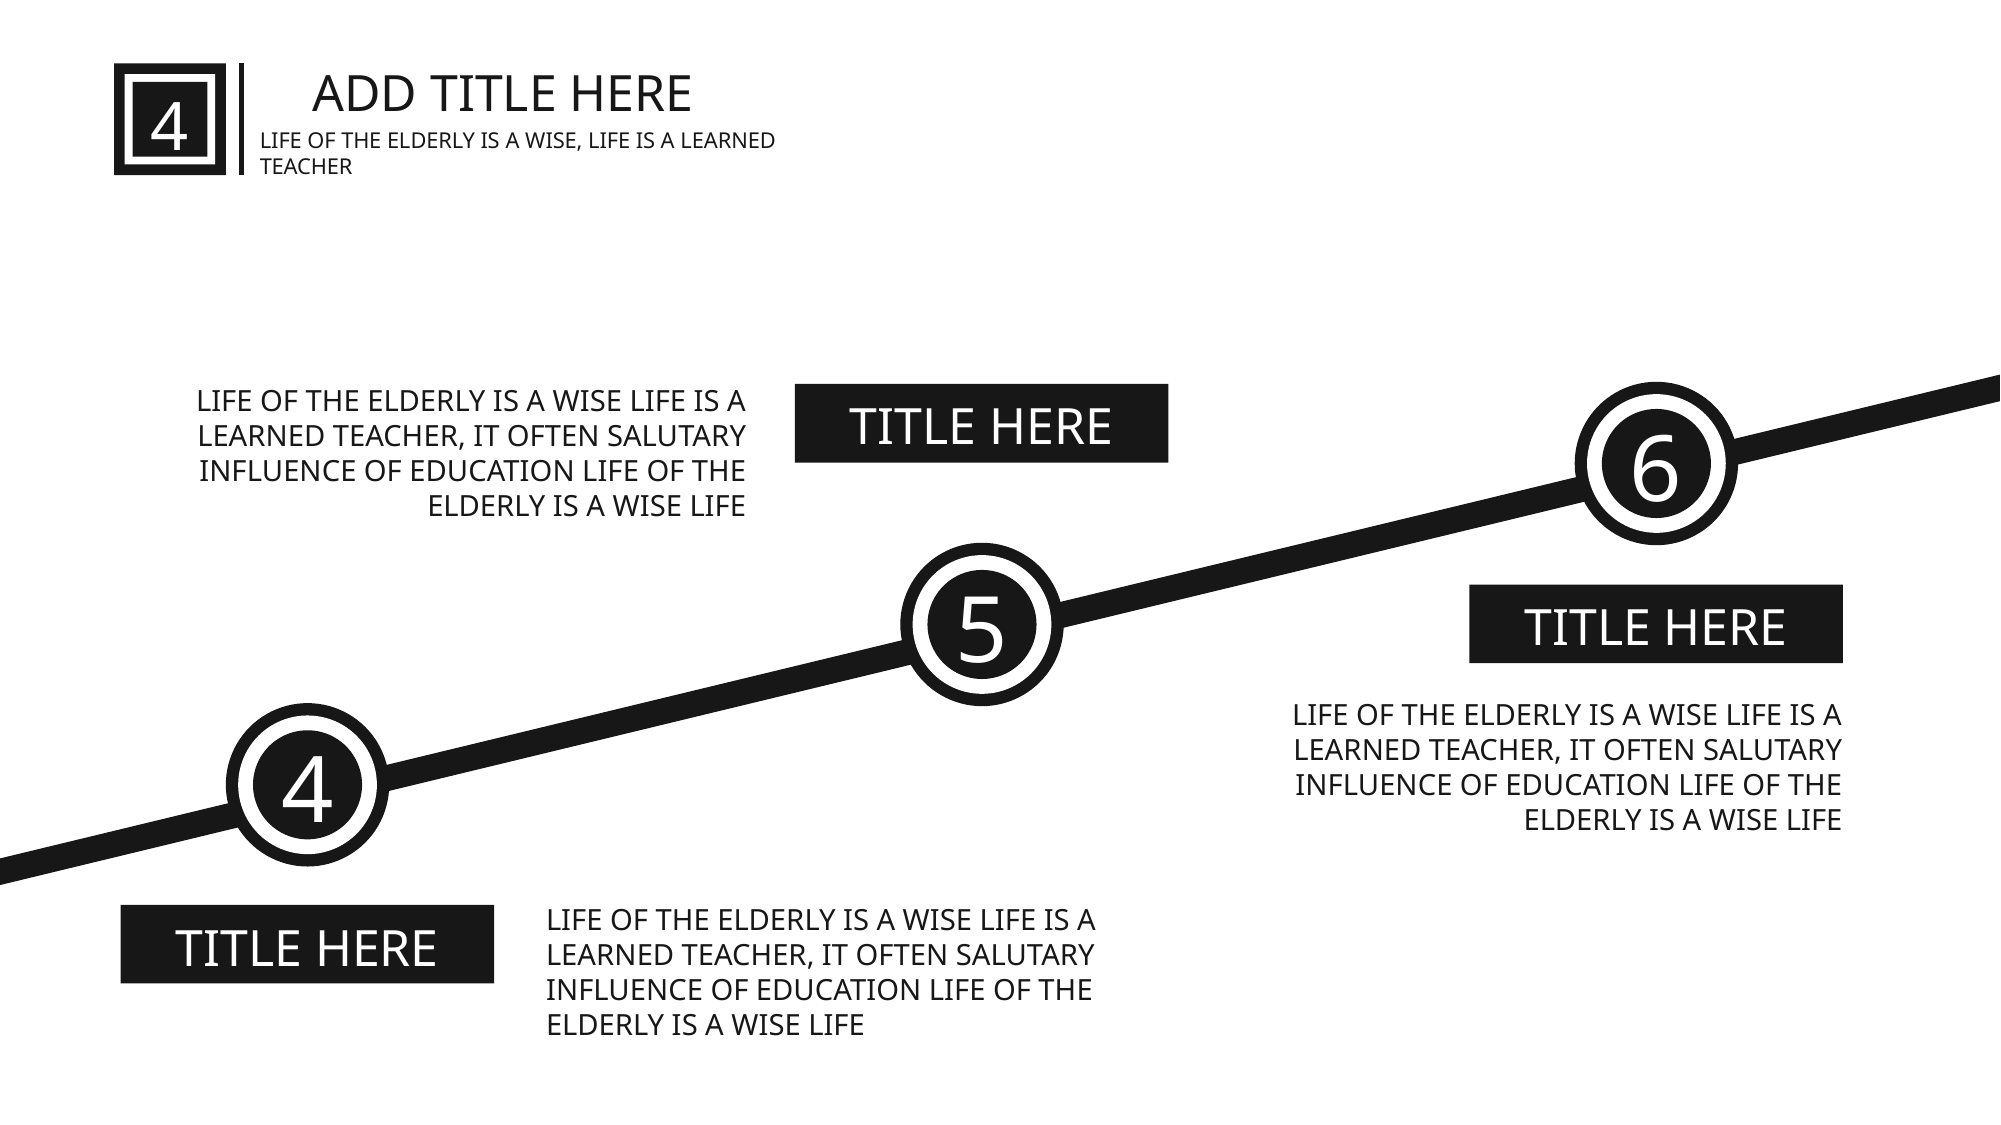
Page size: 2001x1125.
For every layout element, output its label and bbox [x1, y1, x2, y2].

text_box [390, 639, 900, 792]
text_box [225, 703, 390, 867]
text_box [1574, 381, 1739, 546]
text_box [66, 375, 1169, 532]
text_box [900, 542, 1064, 707]
text_box [1739, 373, 2000, 466]
text_box [1162, 584, 1858, 846]
text_box [120, 894, 1227, 1051]
text_box [1064, 476, 1574, 629]
text_box [114, 53, 841, 188]
text_box [0, 802, 225, 887]
